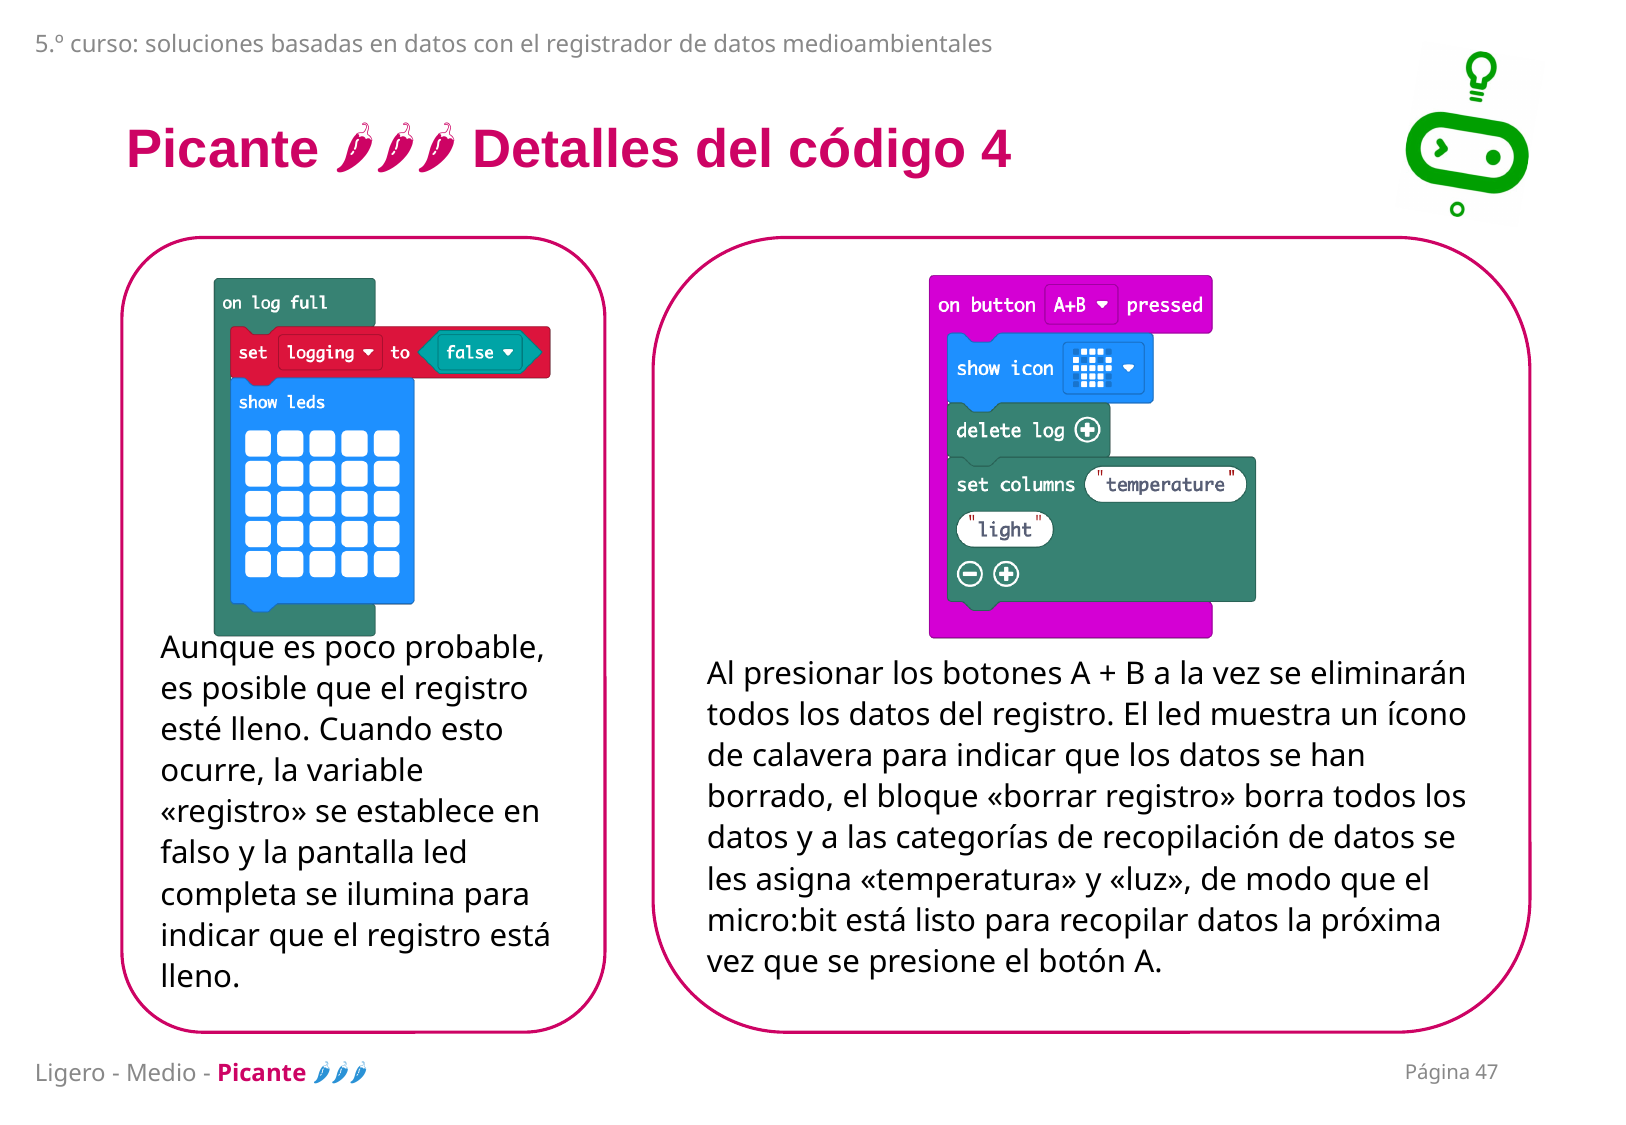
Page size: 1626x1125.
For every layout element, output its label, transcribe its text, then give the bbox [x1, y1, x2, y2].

text_box Aunque es poco probable, es posible que el registro esté lleno. Cuando esto ocurre, la variable «registro» se establece en falso y la pantalla led completa se ilumina para indicar que el registro está lleno. [121, 237, 605, 1033]
picture [200, 263, 552, 647]
slide_number Página 47 [1147, 1042, 1514, 1103]
text_box Ligero - Medio - Picante 🌶️🌶️🌶️ [19, 1042, 623, 1103]
picture [908, 254, 1275, 655]
text_box Al presionar los botones A + B a la vez se eliminarán todos los datos del registro. El led muestra un ícono de calavera para indicar que los datos se han borrado, el bloque «borrar registro» borra todos los datos y a las categorías de recopilación de datos se les asigna «temperatura» y «luz», de modo que el micro:bit está listo para recopilar datos la próxima vez que se presione el botón A. [653, 237, 1530, 1033]
picture [1396, 42, 1544, 227]
title Picante 🌶️🌶️🌶️ Detalles del código 4 [111, 74, 1406, 225]
